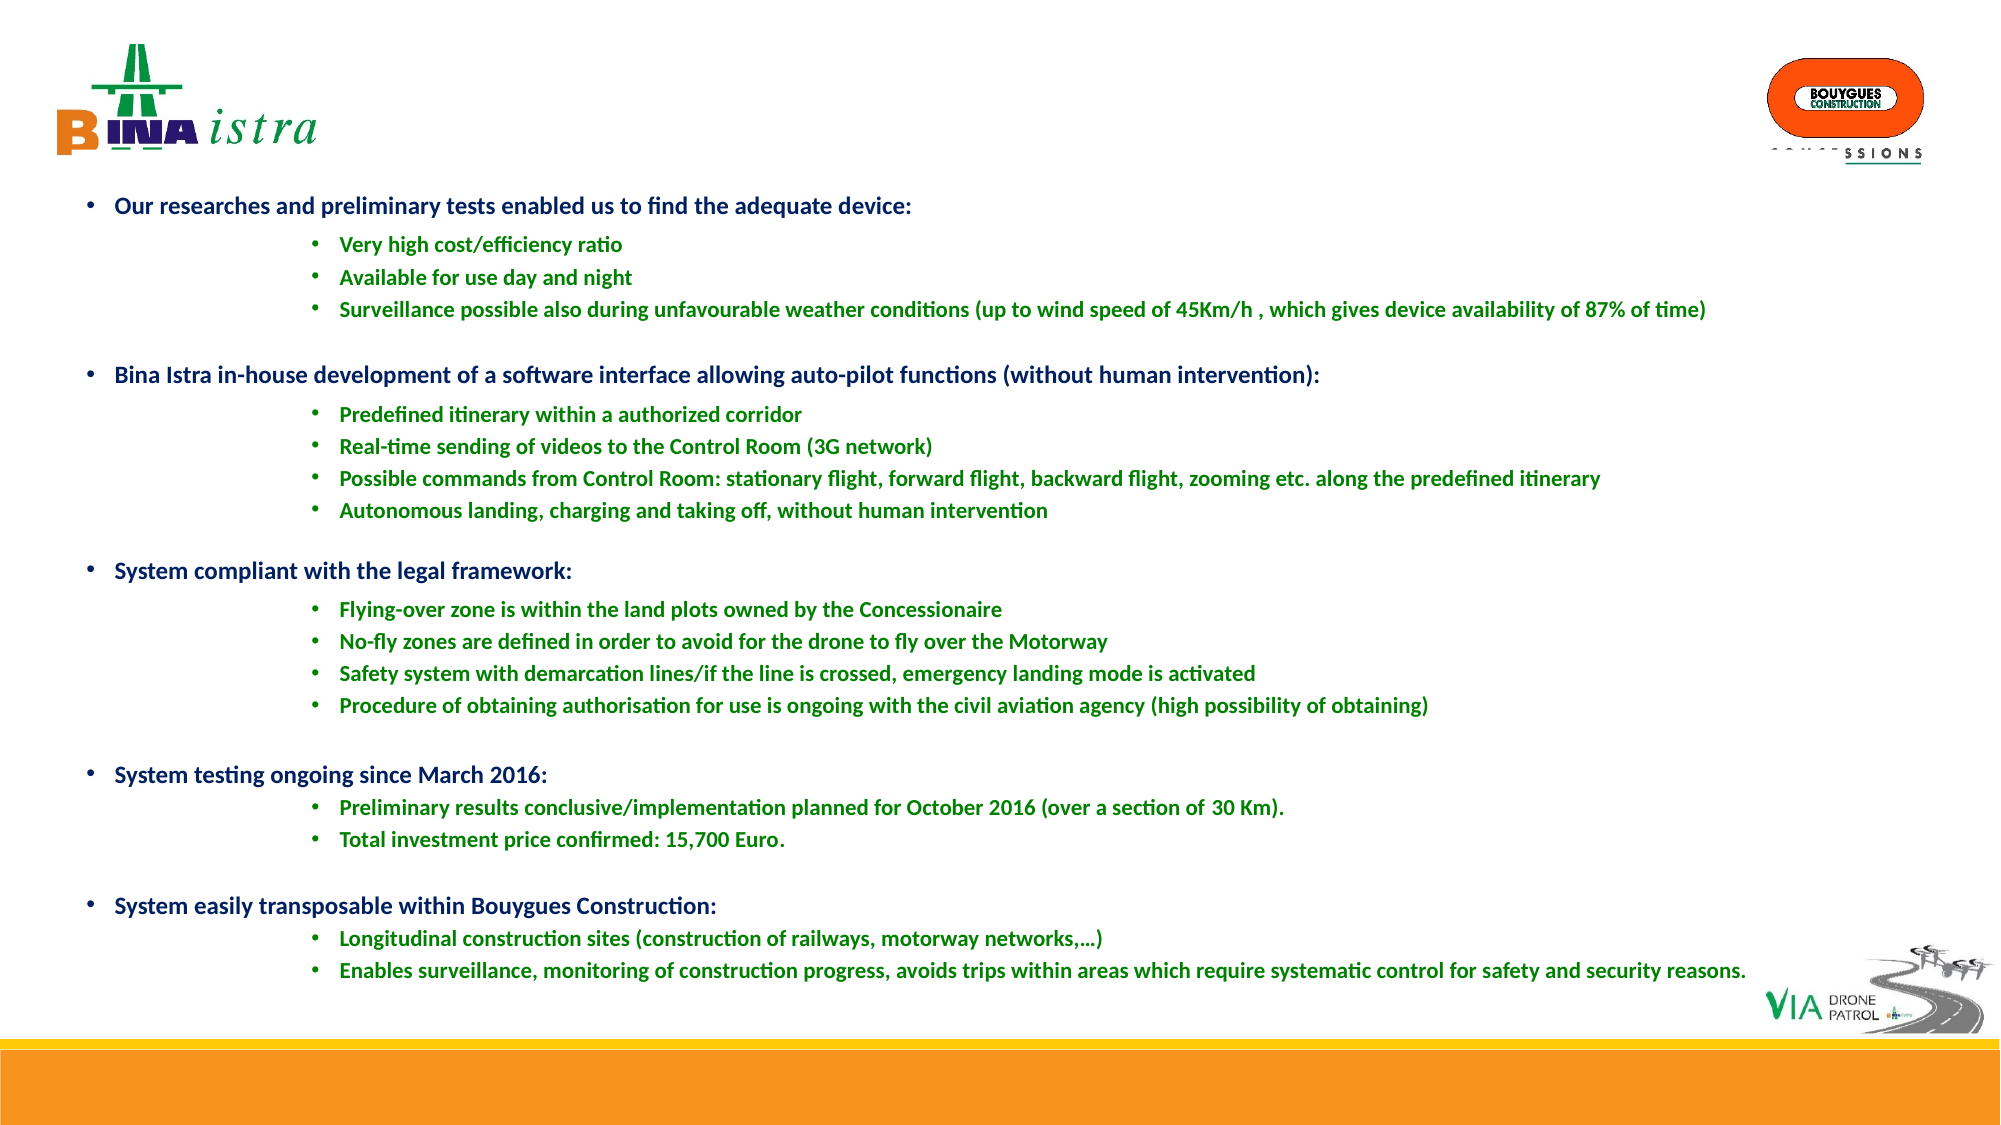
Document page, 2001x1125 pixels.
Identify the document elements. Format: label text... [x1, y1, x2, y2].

picture [56, 44, 316, 170]
picture [1767, 57, 1924, 170]
text_box Our researches and preliminary tests enabled us to find the adequate device: Very high cost/efficiency ratio Available for use day and night Surveillance possible also during unfavourable weather conditions (up to wind speed of 45Km/h , which gives device availability of 87% of time) Bina Istra in-house development of a software interface allowing auto-pilot functions (without human intervention): Predefined itinerary within a authorized corridor Real-time sending of videos to the Control Room (3G network) Possible commands from Control Room: stationary flight, forward flight, backward flight, zooming etc. along the predefined itinerary Autonomous landing, charging and taking off, without human intervention System compliant with the legal framework: Flying-over zone is within the land plots owned by the Concessionaire No-fly zones are defined in order to avoid for the drone to fly over the Motorway Safety system with demarcation lines/if the line is crossed, emergency landing mode is activated Procedure of obtaining authorisation for use is ongoing with the civil aviation agency (high possibility of obtaining) System testing ongoing since March 2016: Preliminary results conclusive/implementation planned for October 2016 (over a section of 30 Km). Total investment price confirmed: 15,700 Euro. System easily transposable within Bouygues Construction: Longitudinal construction sites (construction of railways, motorway networks,…) Enables surveillance, monitoring of construction progress, avoids trips within areas which require systematic control for safety and security reasons. [71, 149, 1846, 974]
picture [1759, 935, 2000, 1038]
